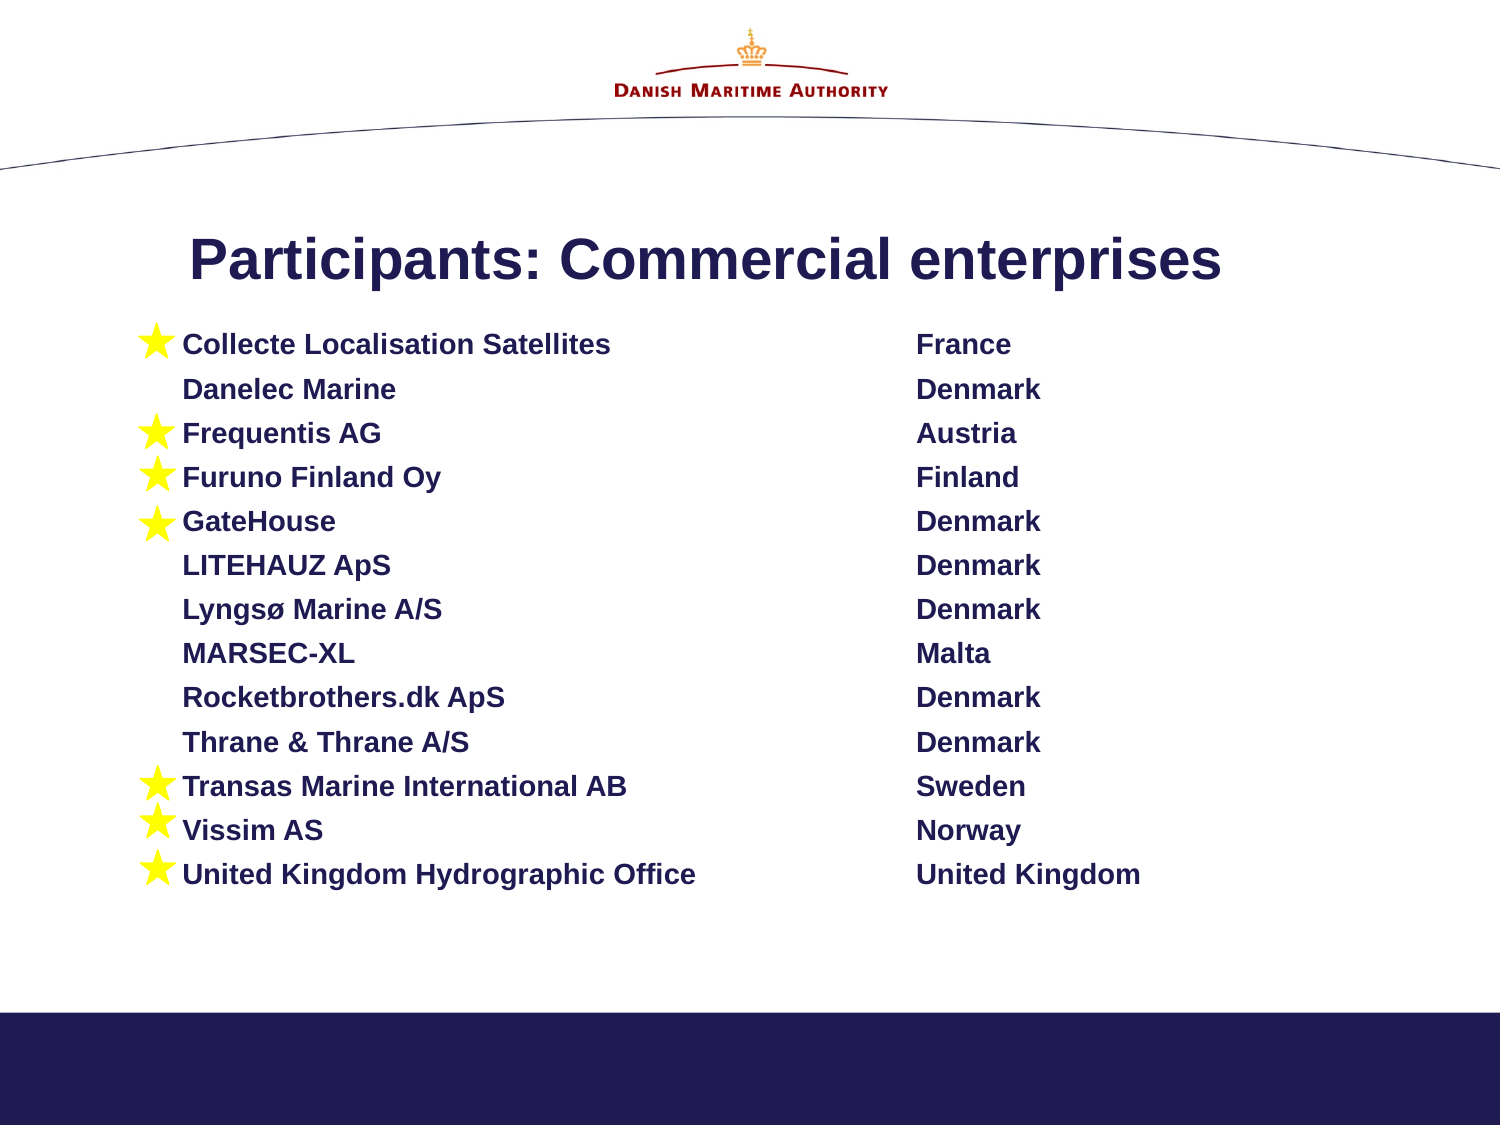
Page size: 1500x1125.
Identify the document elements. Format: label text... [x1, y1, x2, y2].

title Participants: Commercial enterprises [174, 224, 1388, 288]
text_box [139, 413, 175, 449]
table_cell Sweden [909, 764, 1250, 808]
table_cell MARSEC-XL [175, 632, 909, 676]
table_cell Denmark [909, 588, 1250, 632]
table_cell Denmark [909, 499, 1250, 543]
table_cell Rocketbrothers.dk ApS [175, 676, 909, 720]
table_cell Danelec Marine [175, 367, 909, 411]
table_cell Thrane & Thrane A/S [175, 720, 909, 764]
text_box [140, 765, 176, 800]
table_cell Finland [909, 455, 1250, 499]
table_cell Malta [909, 632, 1250, 676]
text_box [140, 849, 176, 885]
text_box [139, 506, 175, 541]
table_header Collecte Localisation Satellites [175, 323, 909, 367]
table_cell United Kingdom Hydrographic Office [175, 852, 909, 896]
picture [0, 28, 1500, 184]
table_header France [909, 323, 1250, 367]
table_cell GateHouse [175, 499, 909, 543]
table_cell Denmark [909, 676, 1250, 720]
table_cell LITEHAUZ ApS [175, 543, 909, 588]
text_box [140, 803, 176, 838]
table_cell Furuno Finland Oy [175, 455, 909, 499]
table_cell Lyngsø Marine A/S [175, 588, 909, 632]
text_box [140, 456, 176, 491]
table_cell Frequentis AG [175, 411, 909, 455]
table_cell United Kingdom [909, 852, 1250, 896]
text_box [139, 323, 175, 358]
table_cell Vissim AS [175, 808, 909, 852]
table_cell Austria [909, 411, 1250, 455]
table_cell Denmark [909, 367, 1250, 411]
table_cell Denmark [909, 543, 1250, 588]
table_cell Transas Marine International AB [175, 764, 909, 808]
table_cell Norway [909, 808, 1250, 852]
table_cell Denmark [909, 720, 1250, 764]
